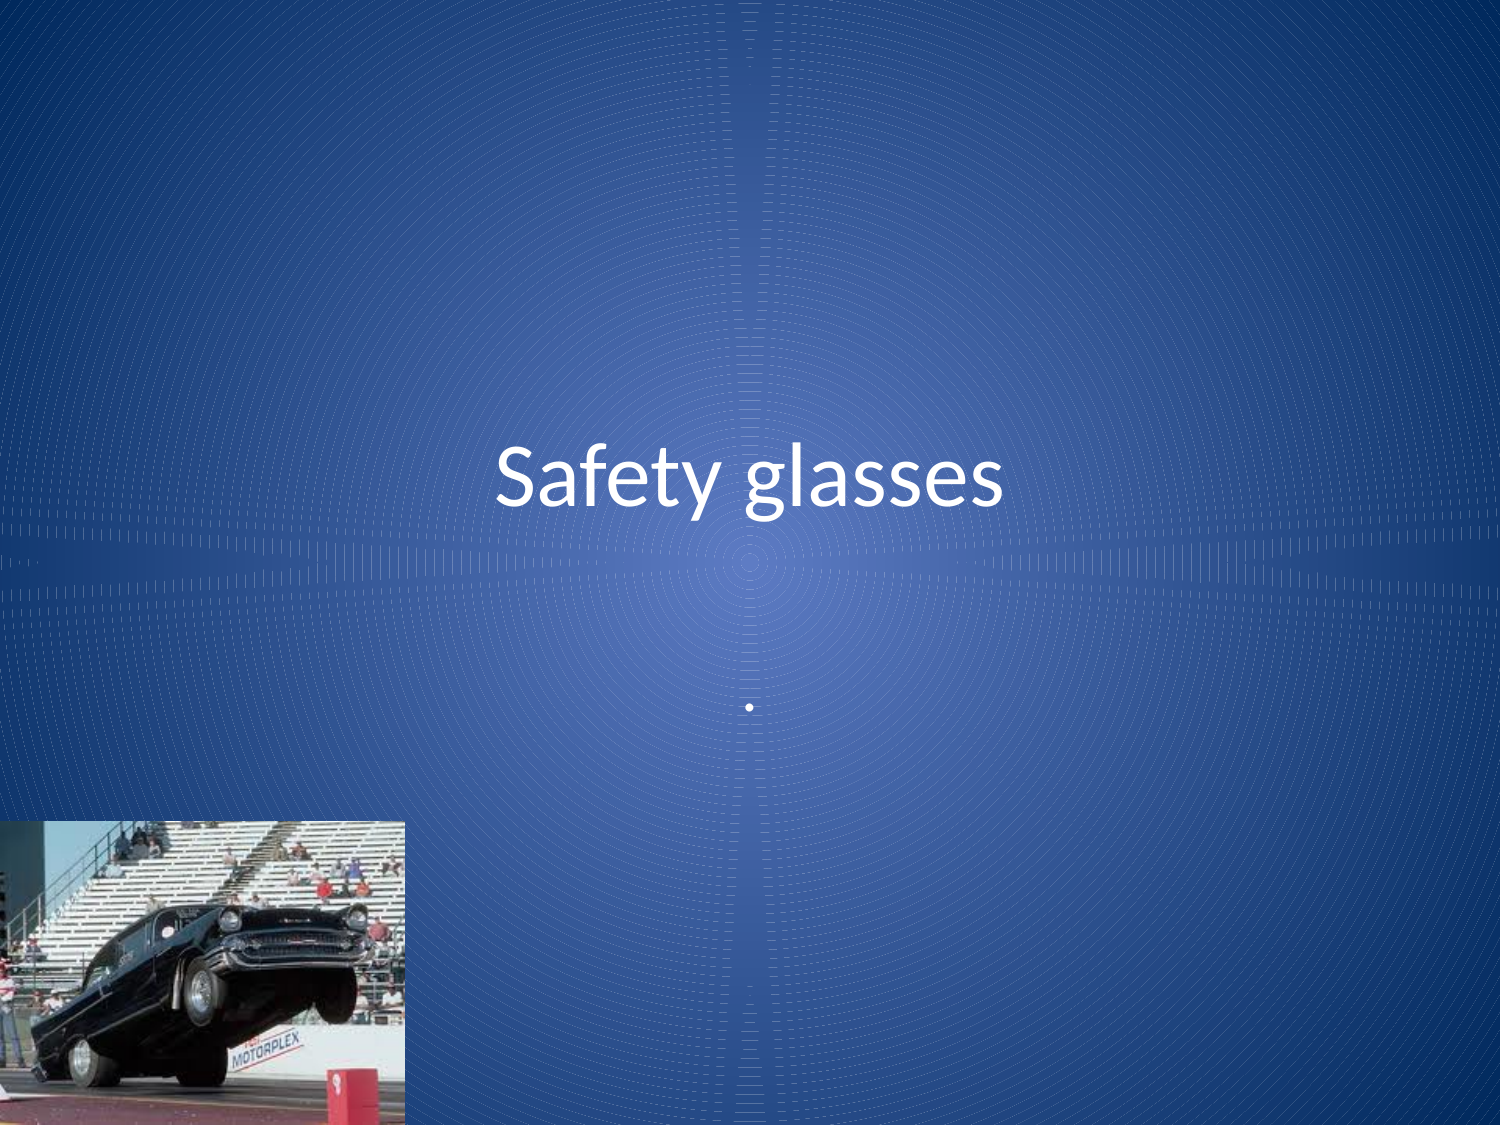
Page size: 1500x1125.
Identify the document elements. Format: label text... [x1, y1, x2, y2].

title Safety glasses [112, 349, 1388, 591]
picture [0, 821, 405, 1125]
subtitle . [225, 637, 1275, 925]
